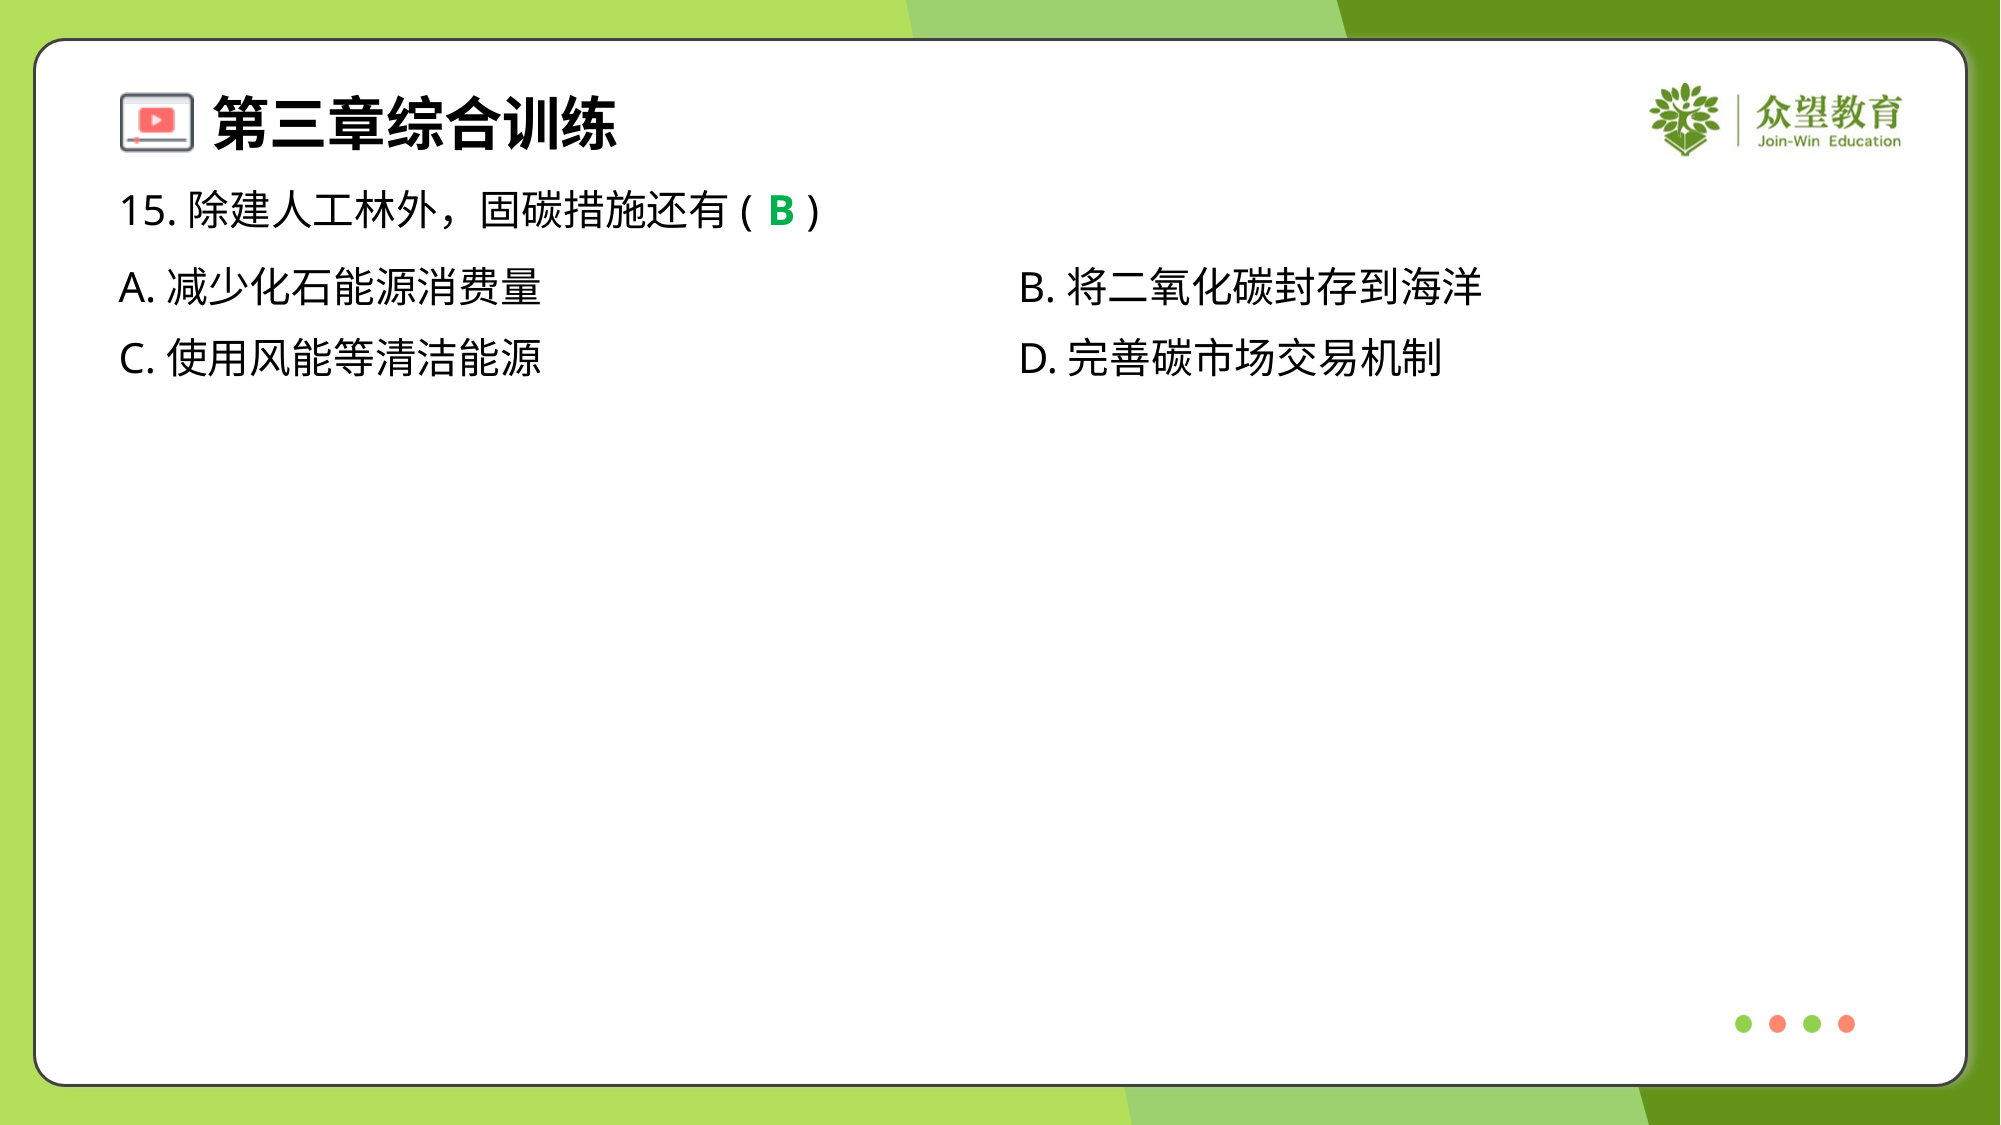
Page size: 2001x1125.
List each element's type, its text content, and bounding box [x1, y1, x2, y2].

text_box 15.除建人工林外，固碳措施还有( ) [118, 158, 752, 226]
text_box B [752, 158, 811, 226]
text_box A.减少化石能源消费量 B.将二氧化碳封存到海洋 C.使用风能等清洁能源 D.完善碳市场交易机制 [118, 235, 1883, 374]
text_box 15.除建人工林外，固碳措施还有( ) [811, 158, 1883, 226]
picture [0, 0, 2000, 1125]
